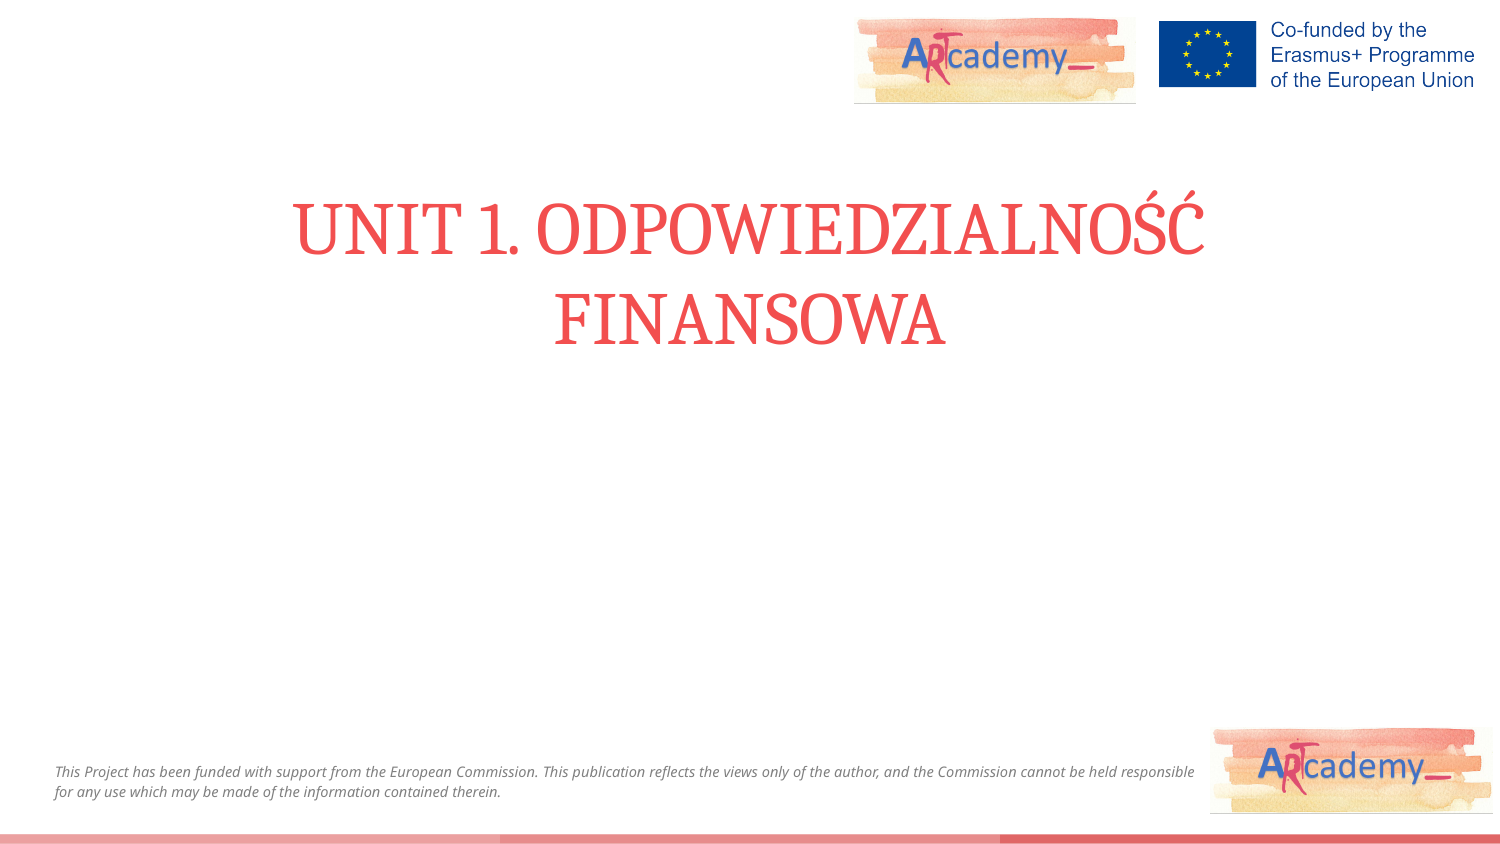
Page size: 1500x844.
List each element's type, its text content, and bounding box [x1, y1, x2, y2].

text_box This Project has been funded with support from the European Commission. This publication reflects the views only of the author, and the Commission cannot be held responsible for any use which may be made of the information contained therein. [39, 754, 1205, 799]
title UNIT 1. ODPOWIEDZIALNOŚĆ FINANSOWA [164, 167, 1336, 375]
picture [1158, 21, 1474, 91]
picture [854, 0, 1137, 134]
picture [1210, 709, 1493, 844]
